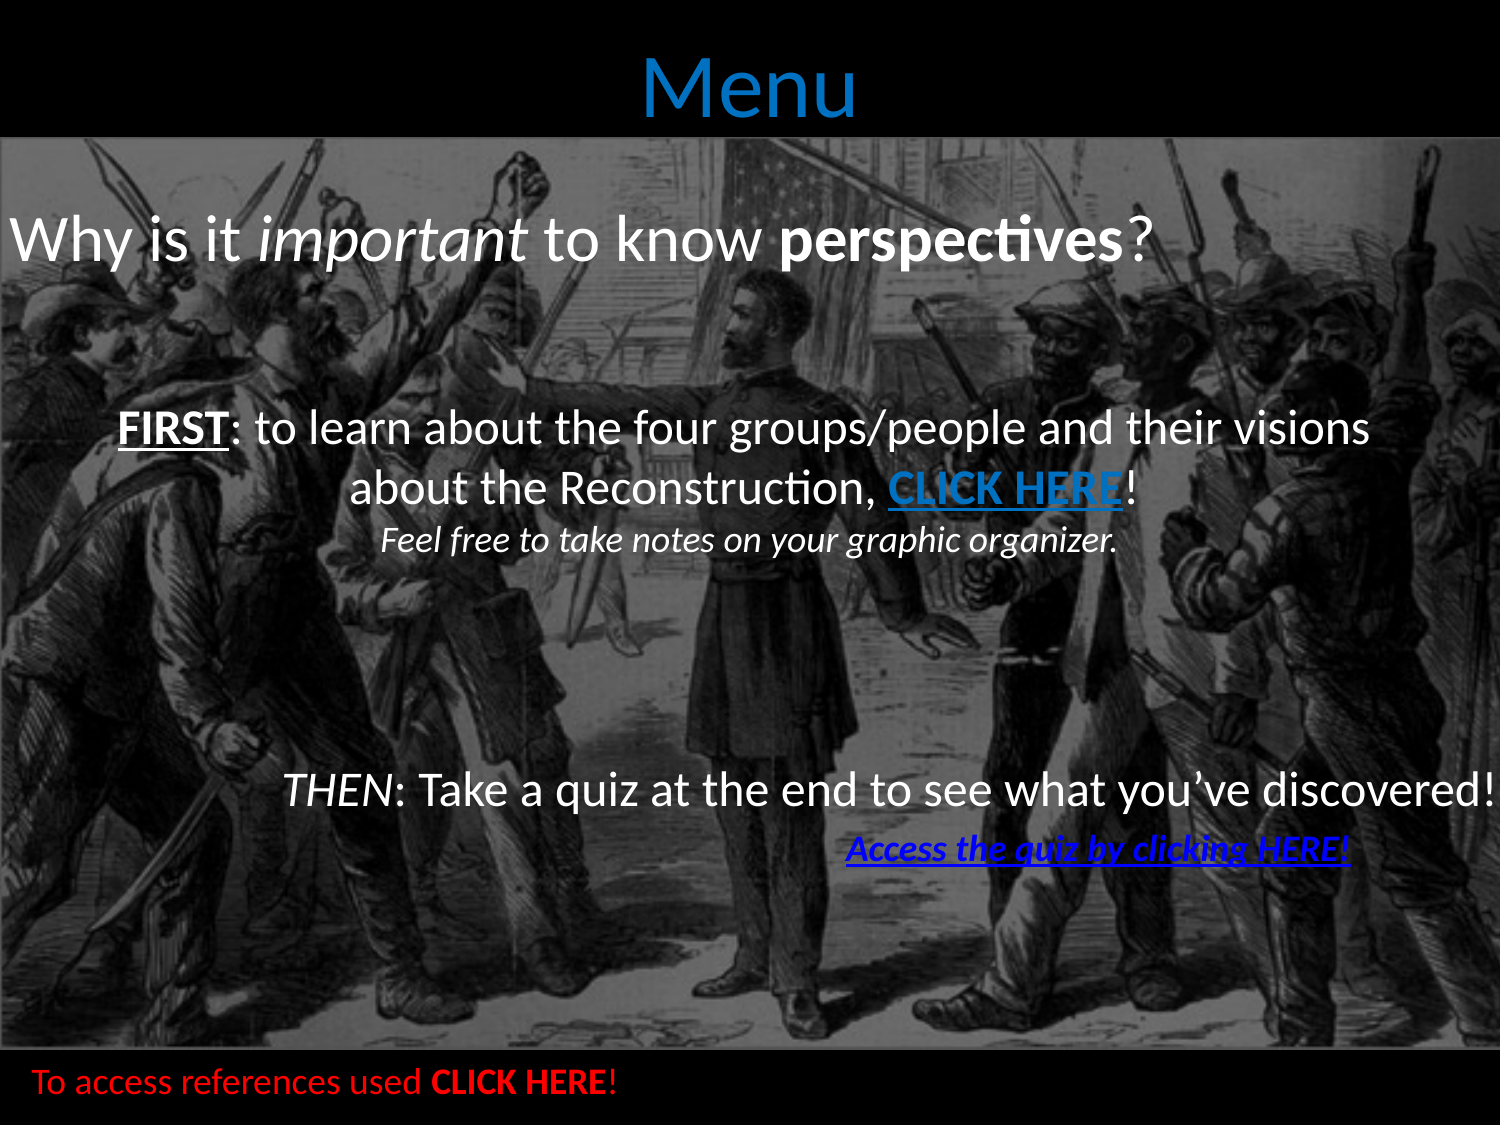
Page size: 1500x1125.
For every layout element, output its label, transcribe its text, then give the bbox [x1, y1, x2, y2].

title Menu [75, 0, 1425, 135]
text_box To access references used CLICK HERE! [16, 1059, 634, 1110]
picture [0, 137, 1500, 1051]
